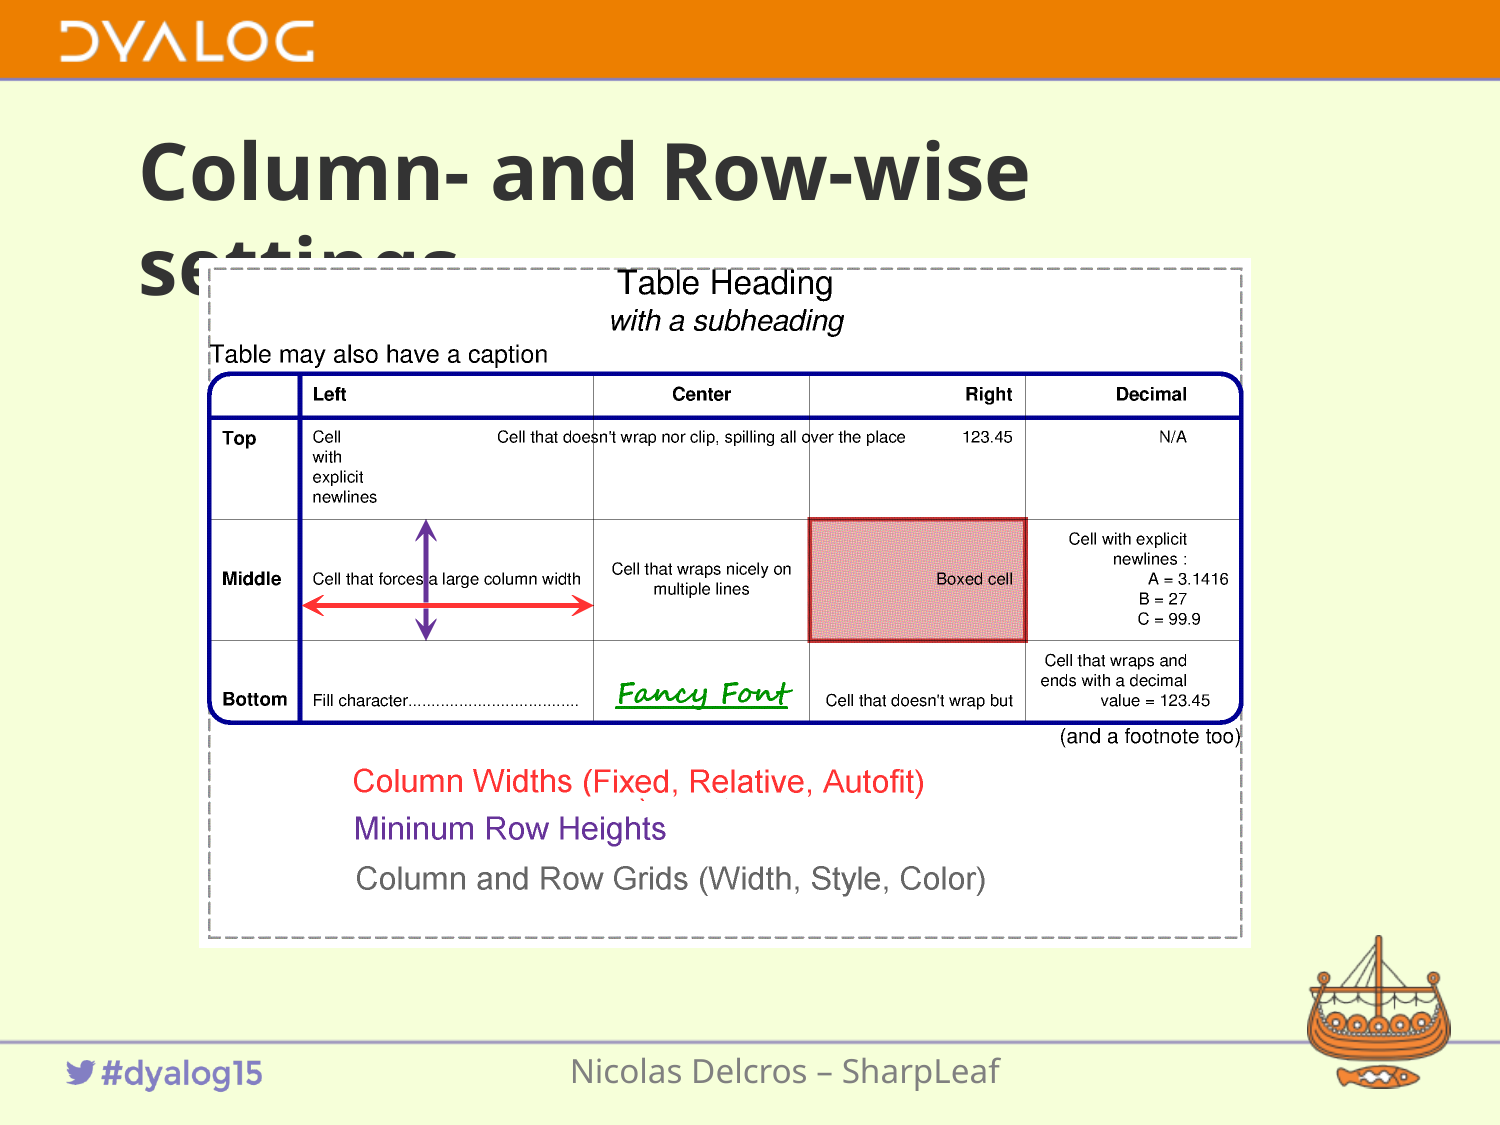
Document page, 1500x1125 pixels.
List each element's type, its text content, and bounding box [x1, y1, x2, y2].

picture [0, 0, 1500, 1125]
text_box Column- and Row-wise settings [123, 113, 1376, 254]
